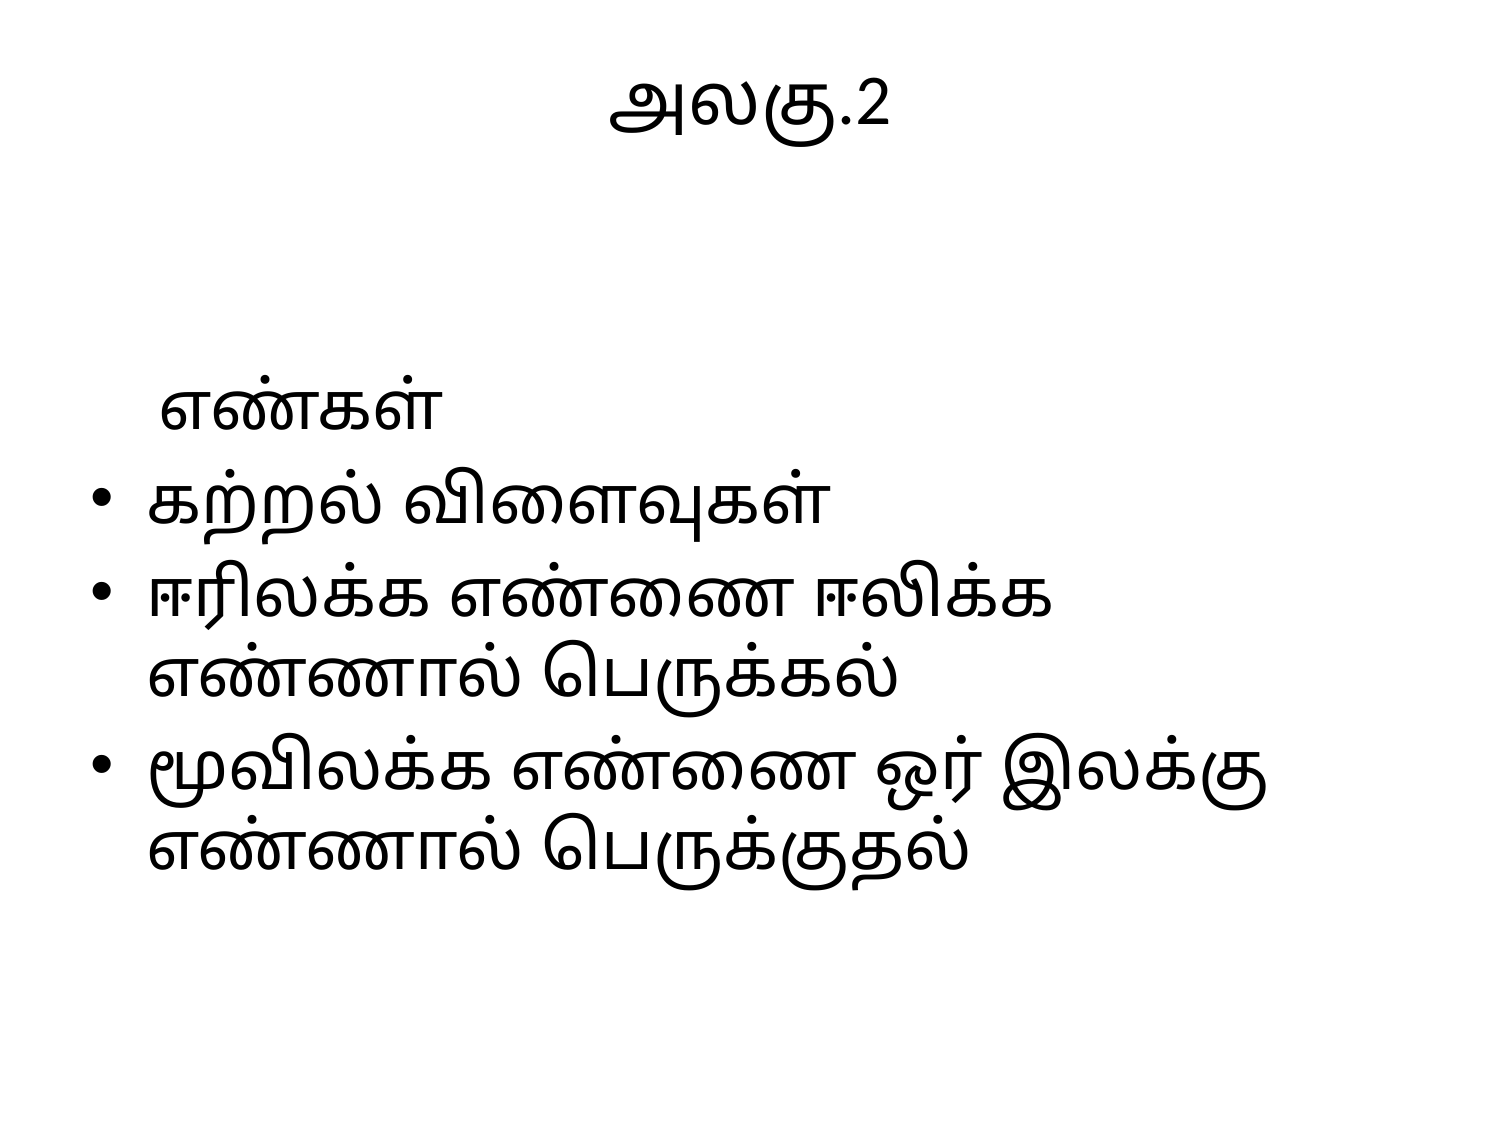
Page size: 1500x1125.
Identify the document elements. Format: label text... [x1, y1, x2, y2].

list எண்கள் கற்றல் விளைவுகள் ஈரிலக்க எண்ணை ஈலிக்க எண்ணால் பெருக்கல் மூவிலக்க எண்ணை ஒர் இலக்கு எண்ணால் பெருக்குதல் [75, 262, 1425, 1005]
title அலகு.2 [75, 45, 1425, 233]
